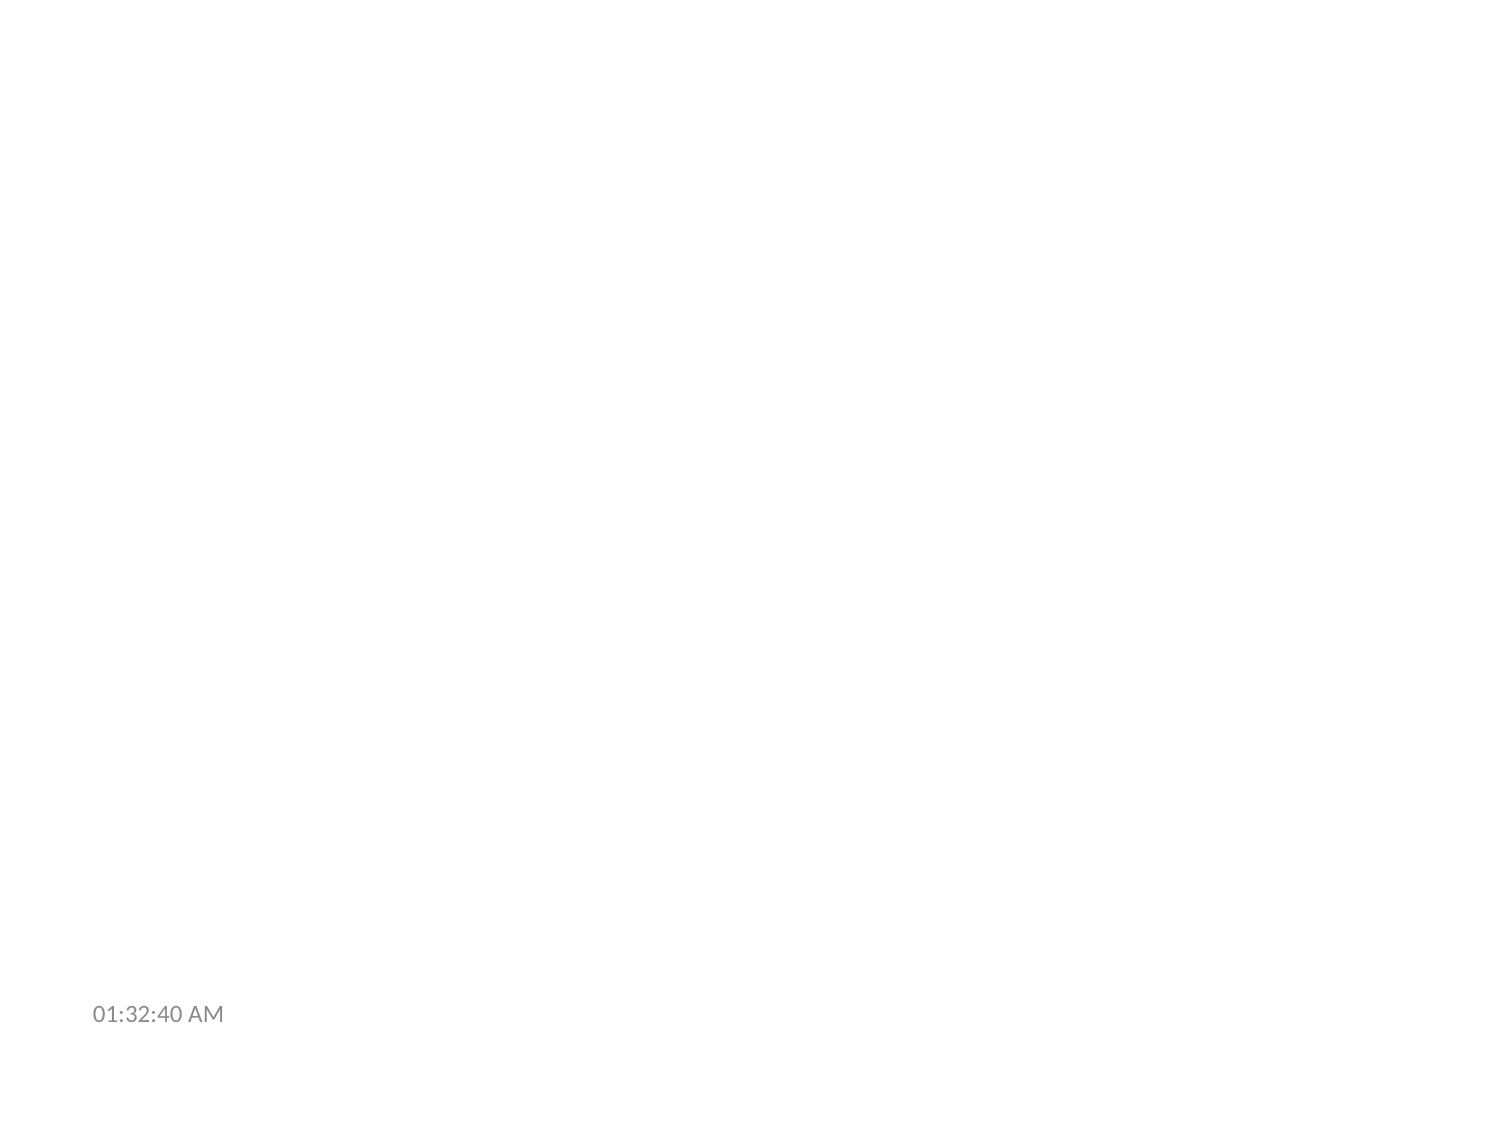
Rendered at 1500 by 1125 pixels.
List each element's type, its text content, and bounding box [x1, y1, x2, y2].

text_box 3:35:09 PM [77, 982, 428, 1043]
